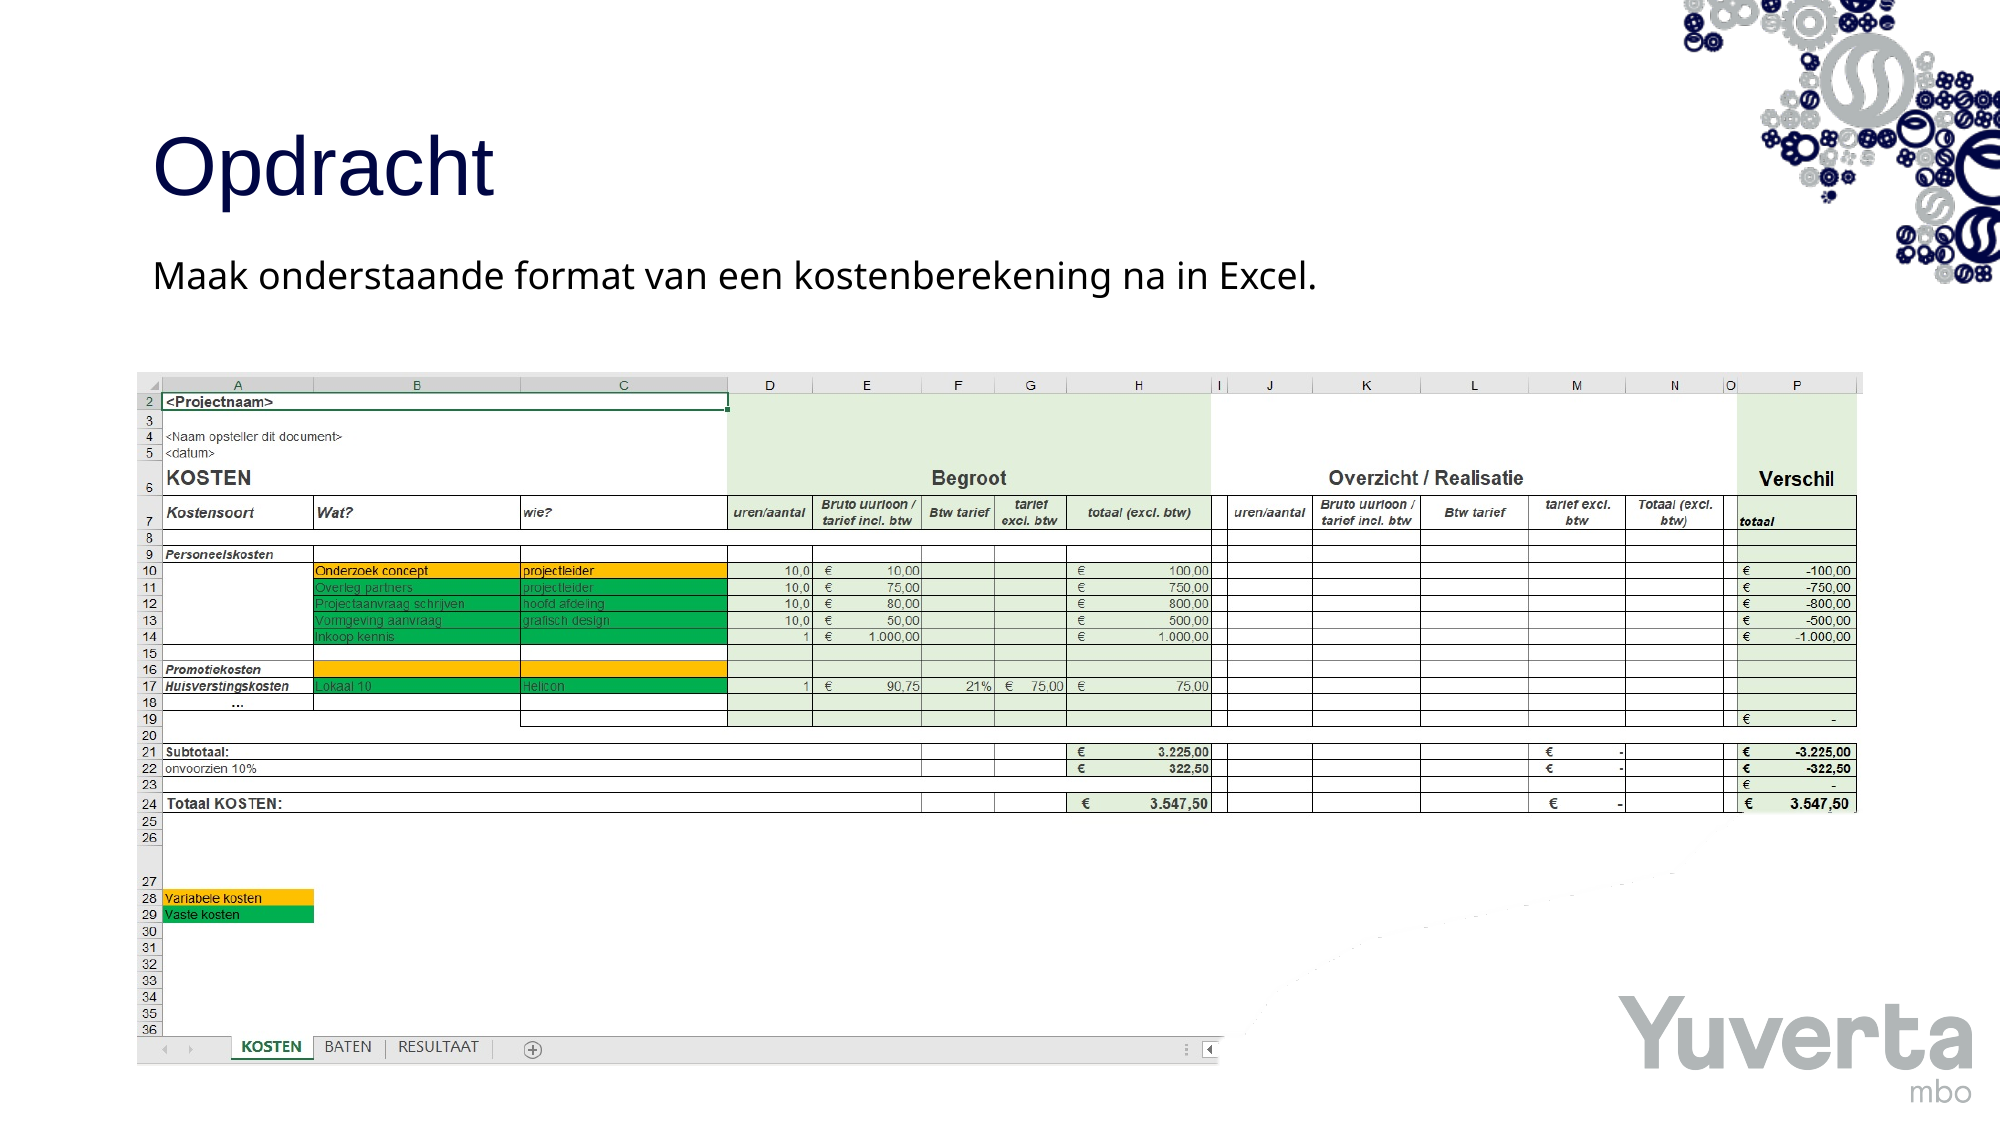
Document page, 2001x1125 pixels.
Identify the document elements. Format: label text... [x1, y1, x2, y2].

picture [0, 0, 2000, 1125]
title Opdracht [137, 59, 1714, 278]
text_box Maak onderstaande format van een kostenberekening na in Excel. [137, 244, 1672, 305]
